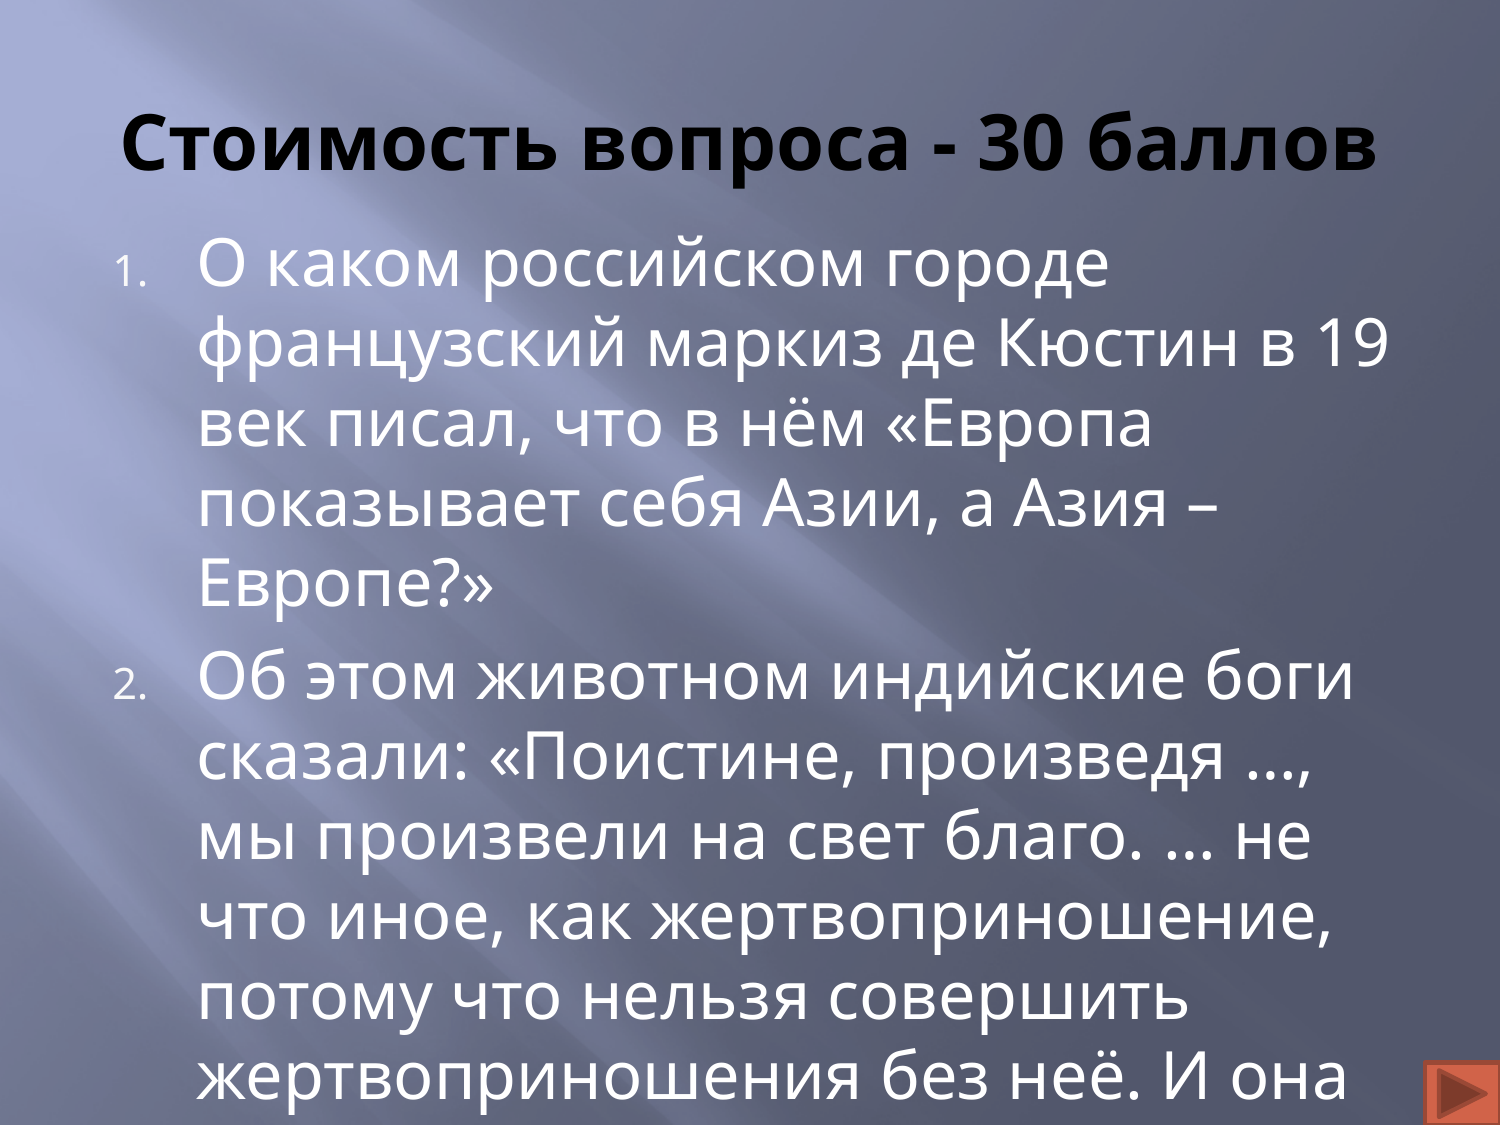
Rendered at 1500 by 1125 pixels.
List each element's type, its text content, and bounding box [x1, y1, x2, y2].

footer [512, 1052, 988, 1113]
text_box [1423, 1060, 1500, 1125]
title Стоимость вопроса - 30 баллов [75, 45, 1425, 212]
list О каком российском городе французский маркиз де Кюстин в 19 век писал, что в нём «Европа показывает себя Азии, а Азия – Европе?» Об этом животном индийские боги сказали: «Поистине, произведя …, мы произвели на свет благо. … не что иное, как жертвоприношение, потому что нельзя совершить жертвоприношения без неё. И она же – пища, потому что …» [75, 212, 1425, 1035]
